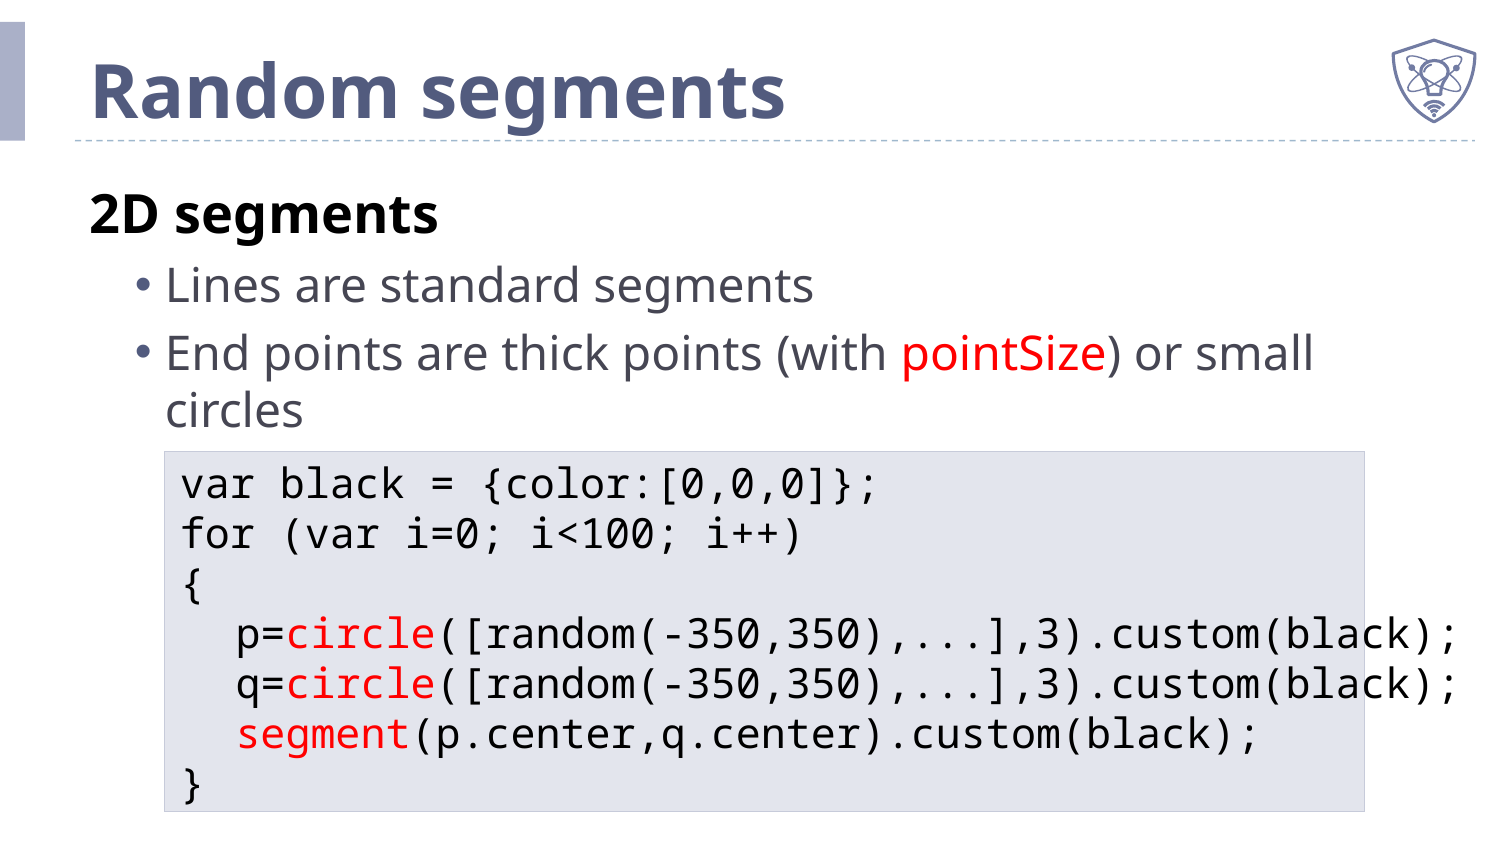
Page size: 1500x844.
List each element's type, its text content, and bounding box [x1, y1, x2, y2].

title Random segments [75, 18, 1475, 141]
text_box var black = {color:[0,0,0]}; for (var i=0; i<100; i++) { p=circle([random(-350,350),...],3).custom(black); q=circle([random(-350,350),...],3).custom(black); segment(p.center,q.center).custom(black); } [164, 451, 1365, 812]
list 2D segments Lines are standard segments End points are thick points (with pointSize) or small circles [75, 171, 1475, 835]
